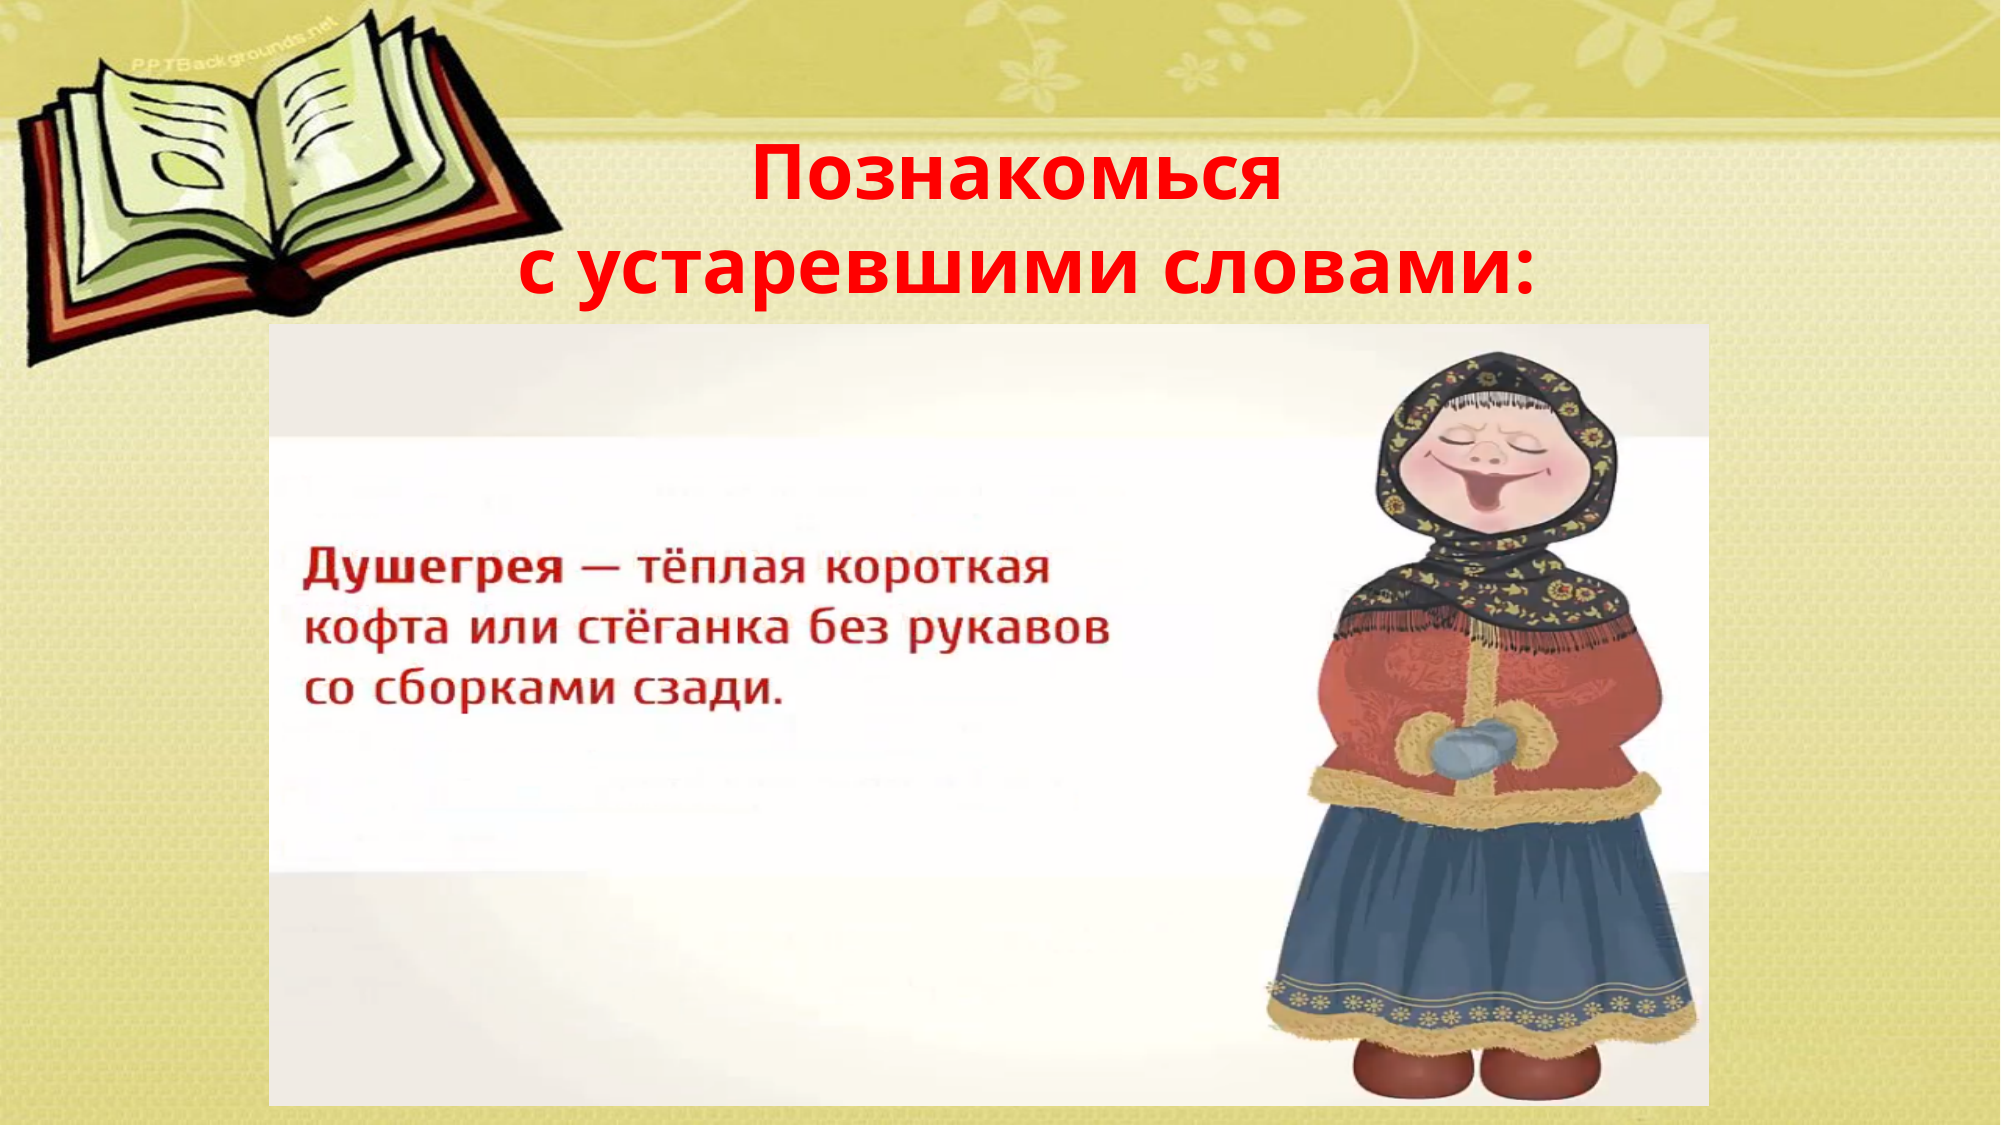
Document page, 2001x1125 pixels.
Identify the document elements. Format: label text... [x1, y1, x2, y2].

picture [0, 0, 2001, 1125]
text_box Познакомься с устаревшими словами: [165, 116, 1890, 427]
